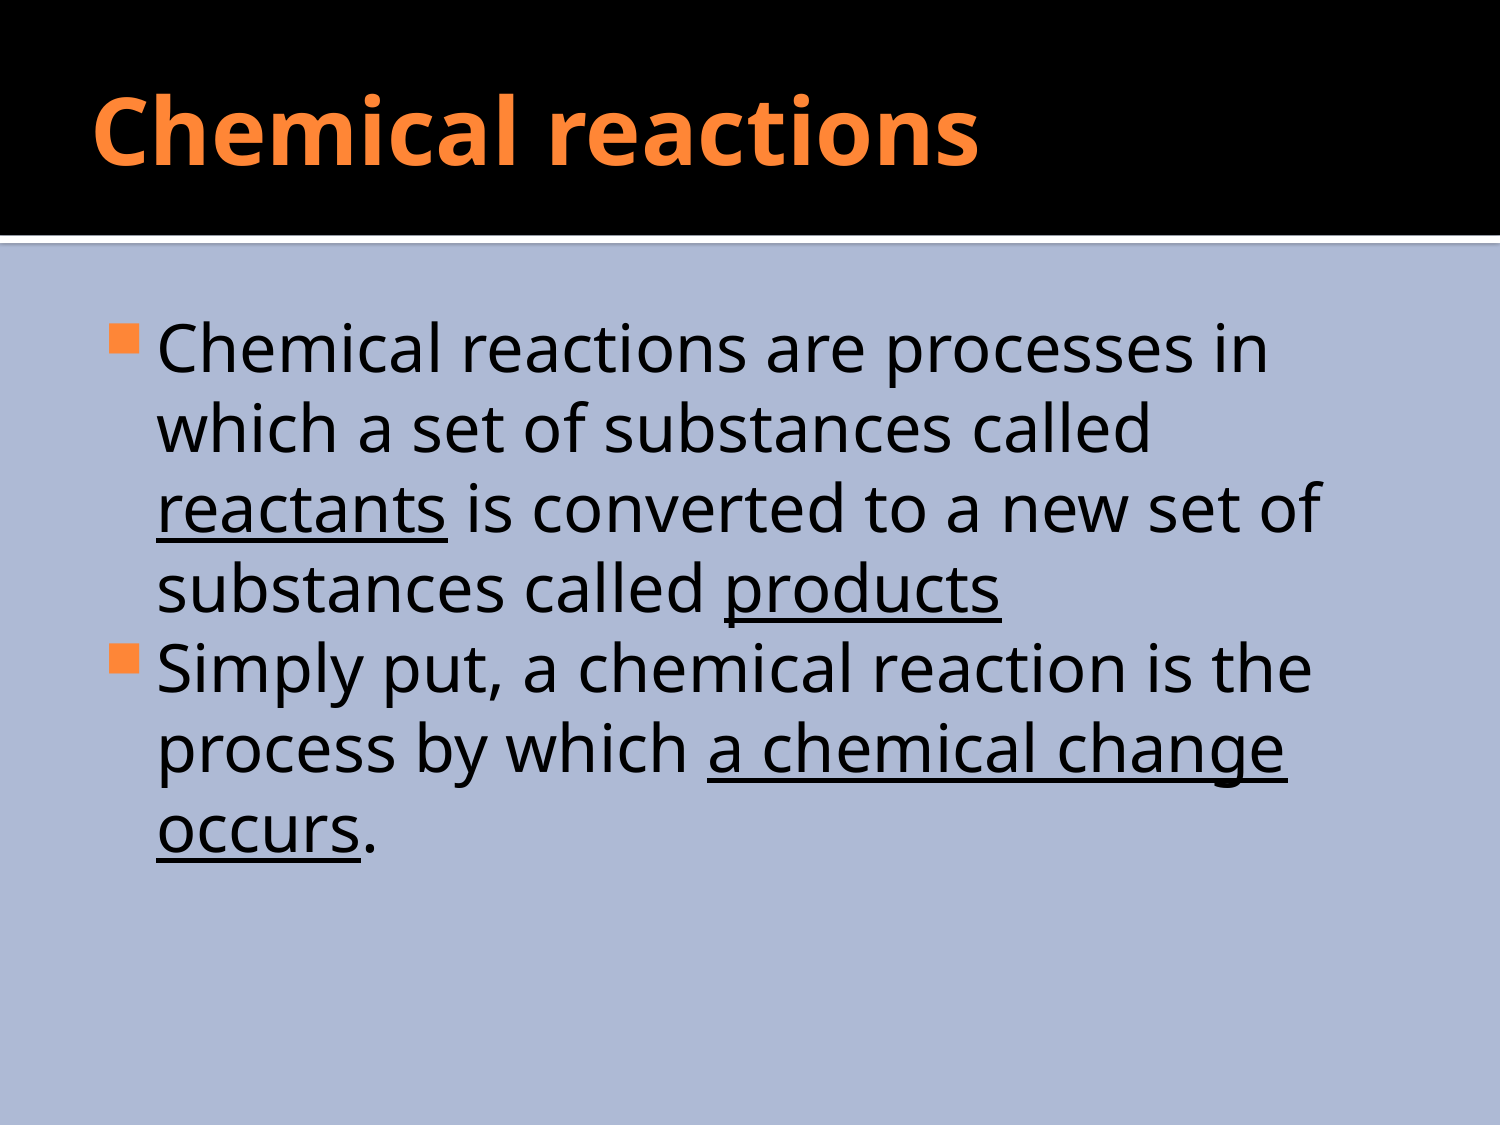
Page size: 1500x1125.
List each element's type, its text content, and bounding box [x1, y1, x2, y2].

title Chemical reactions [75, 25, 1425, 231]
list Chemical reactions are processes in which a set of substances called reactants is converted to a new set of substances called products Simply put, a chemical reaction is the process by which a chemical change occurs. [75, 291, 1425, 1050]
